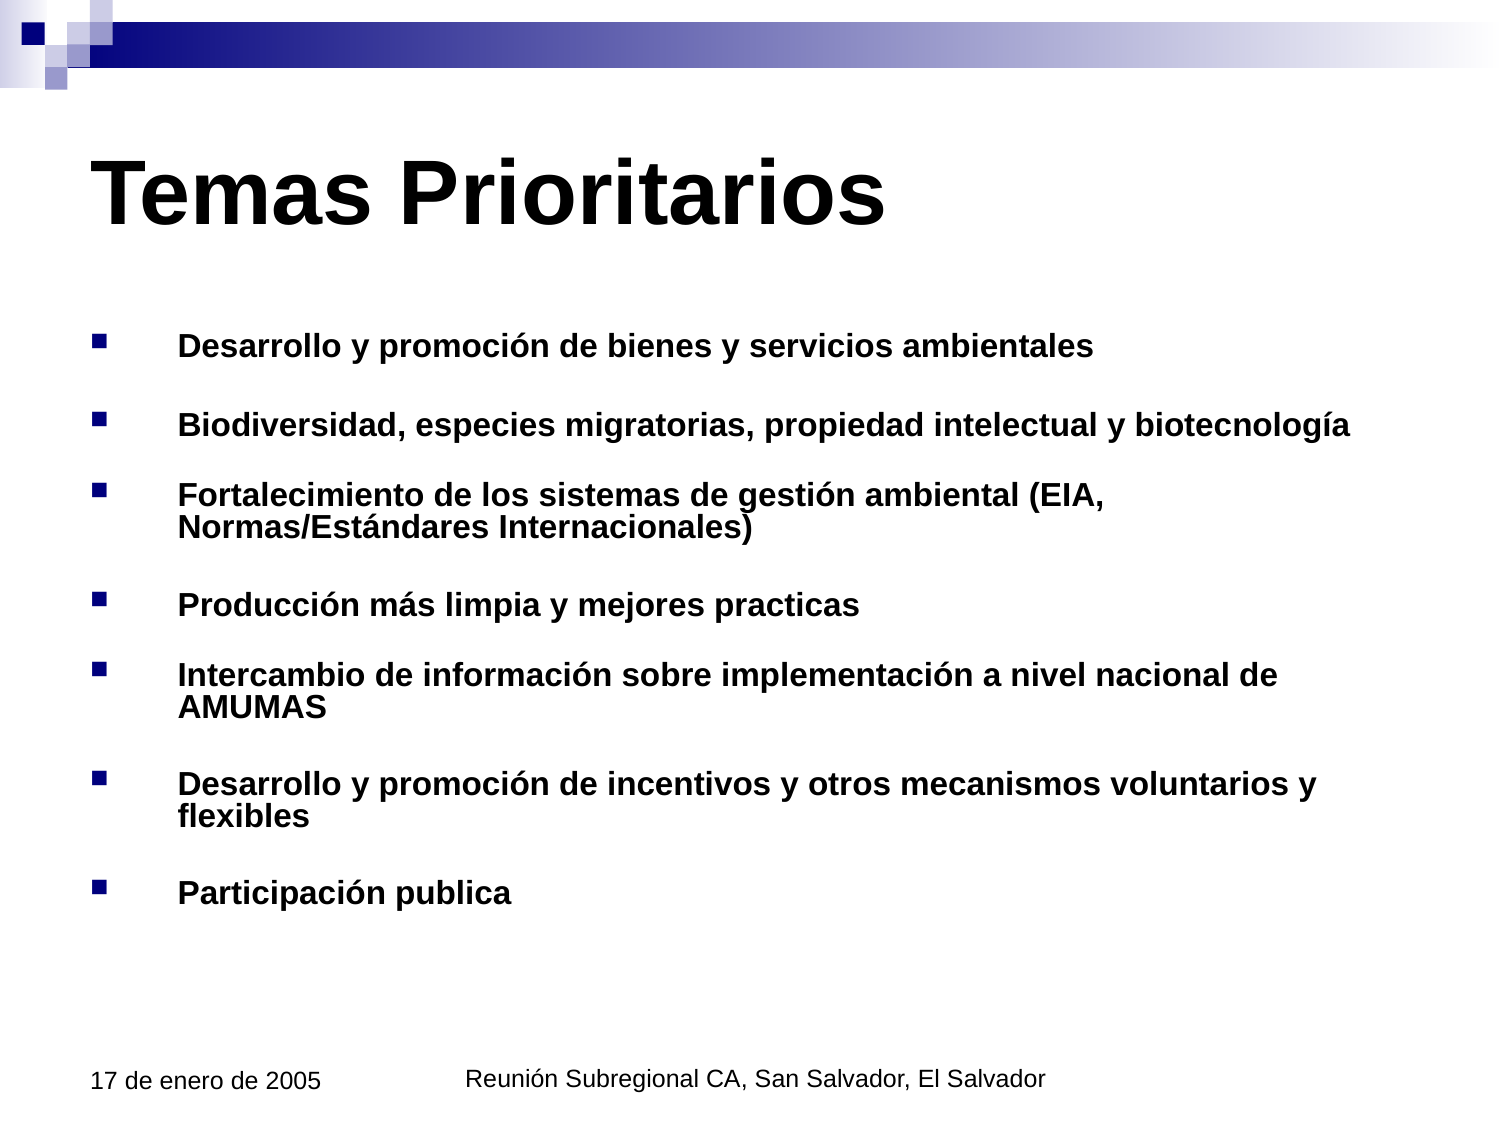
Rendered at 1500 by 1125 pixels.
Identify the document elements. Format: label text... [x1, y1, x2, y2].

title Temas Prioritarios [74, 74, 1426, 301]
slide_number 17 de enero de 2005 [74, 1024, 426, 1103]
footer Reunión Subregional CA, San Salvador, El Salvador [449, 1024, 1063, 1101]
list Desarrollo y promoción de bienes y servicios ambientales Biodiversidad, especies migratorias, propiedad intelectual y biotecnología Fortalecimiento de los sistemas de gestión ambiental (EIA, Normas/Estándares Internacionales) Producción más limpia y mejores practicas Intercambio de información sobre implementación a nivel nacional de AMUMAS Desarrollo y promoción de incentivos y otros mecanismos voluntarios y flexibles Participación publica [74, 324, 1426, 963]
